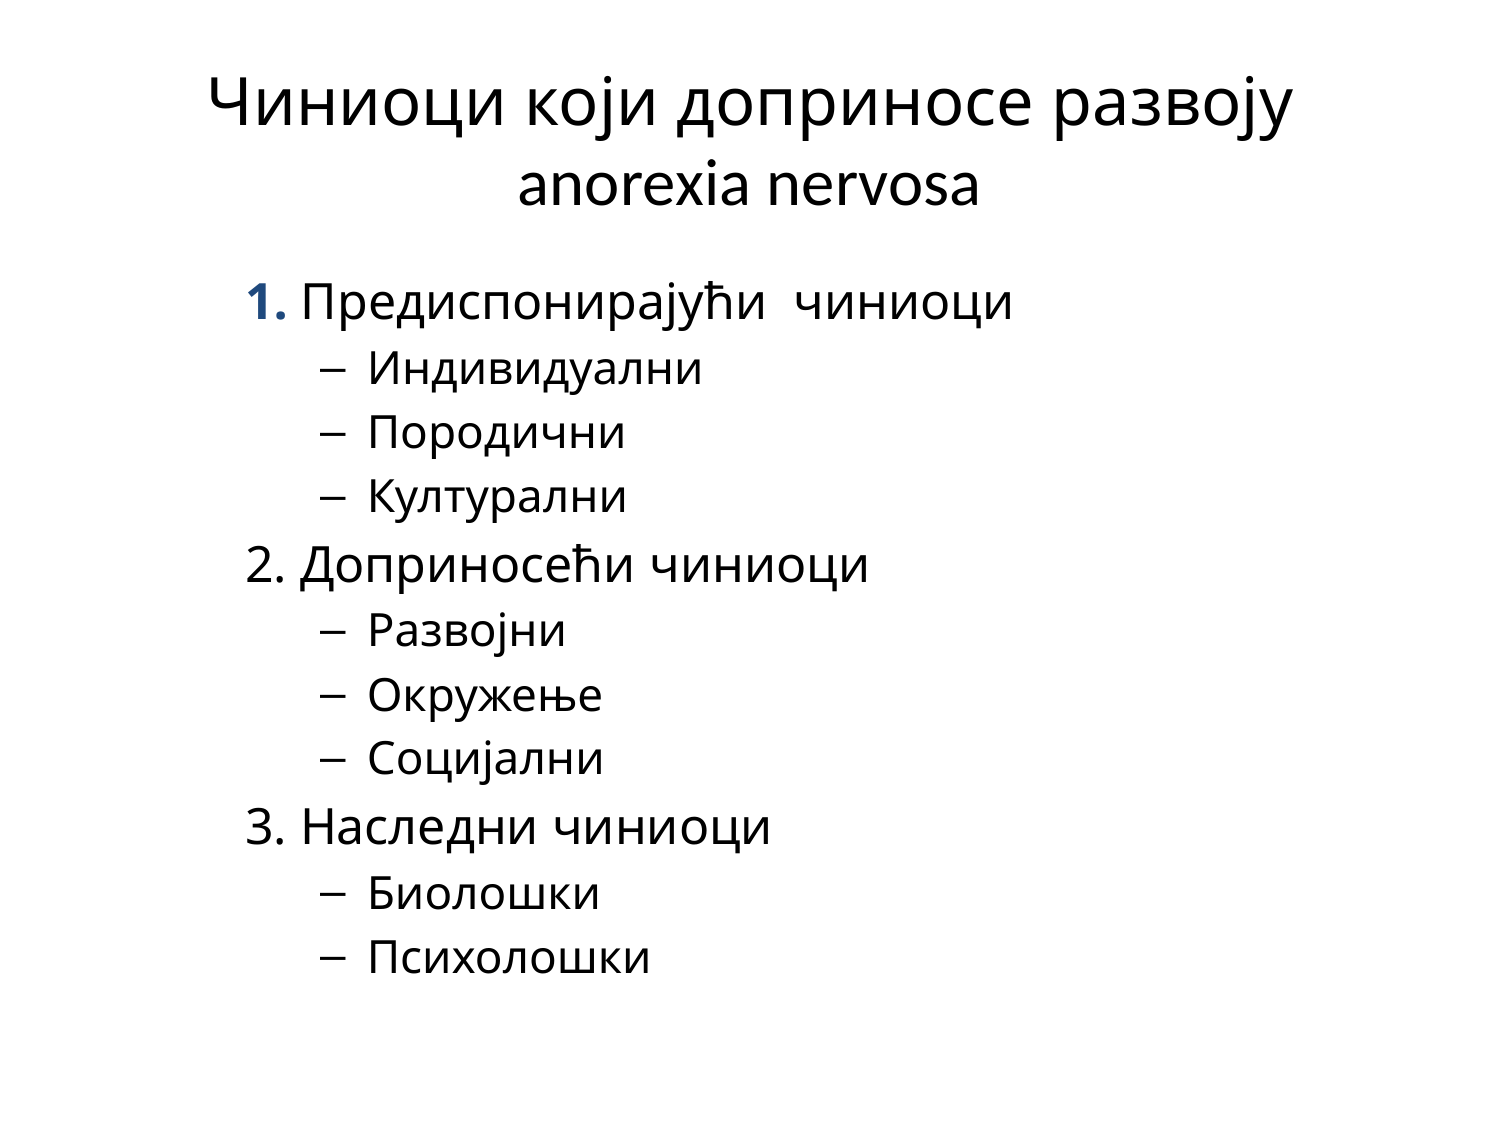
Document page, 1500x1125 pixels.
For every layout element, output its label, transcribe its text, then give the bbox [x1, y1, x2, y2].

title Чиниоци који доприносе развоју anorexia nervosa [75, 45, 1425, 233]
list 1. Предиспонирајући чиниоци Индивидуални Породични Културални 2. Доприносећи чиниоци Развојни Окружење Социјални 3. Наследни чиниоци Биолошки Психолошки [230, 262, 1425, 1005]
